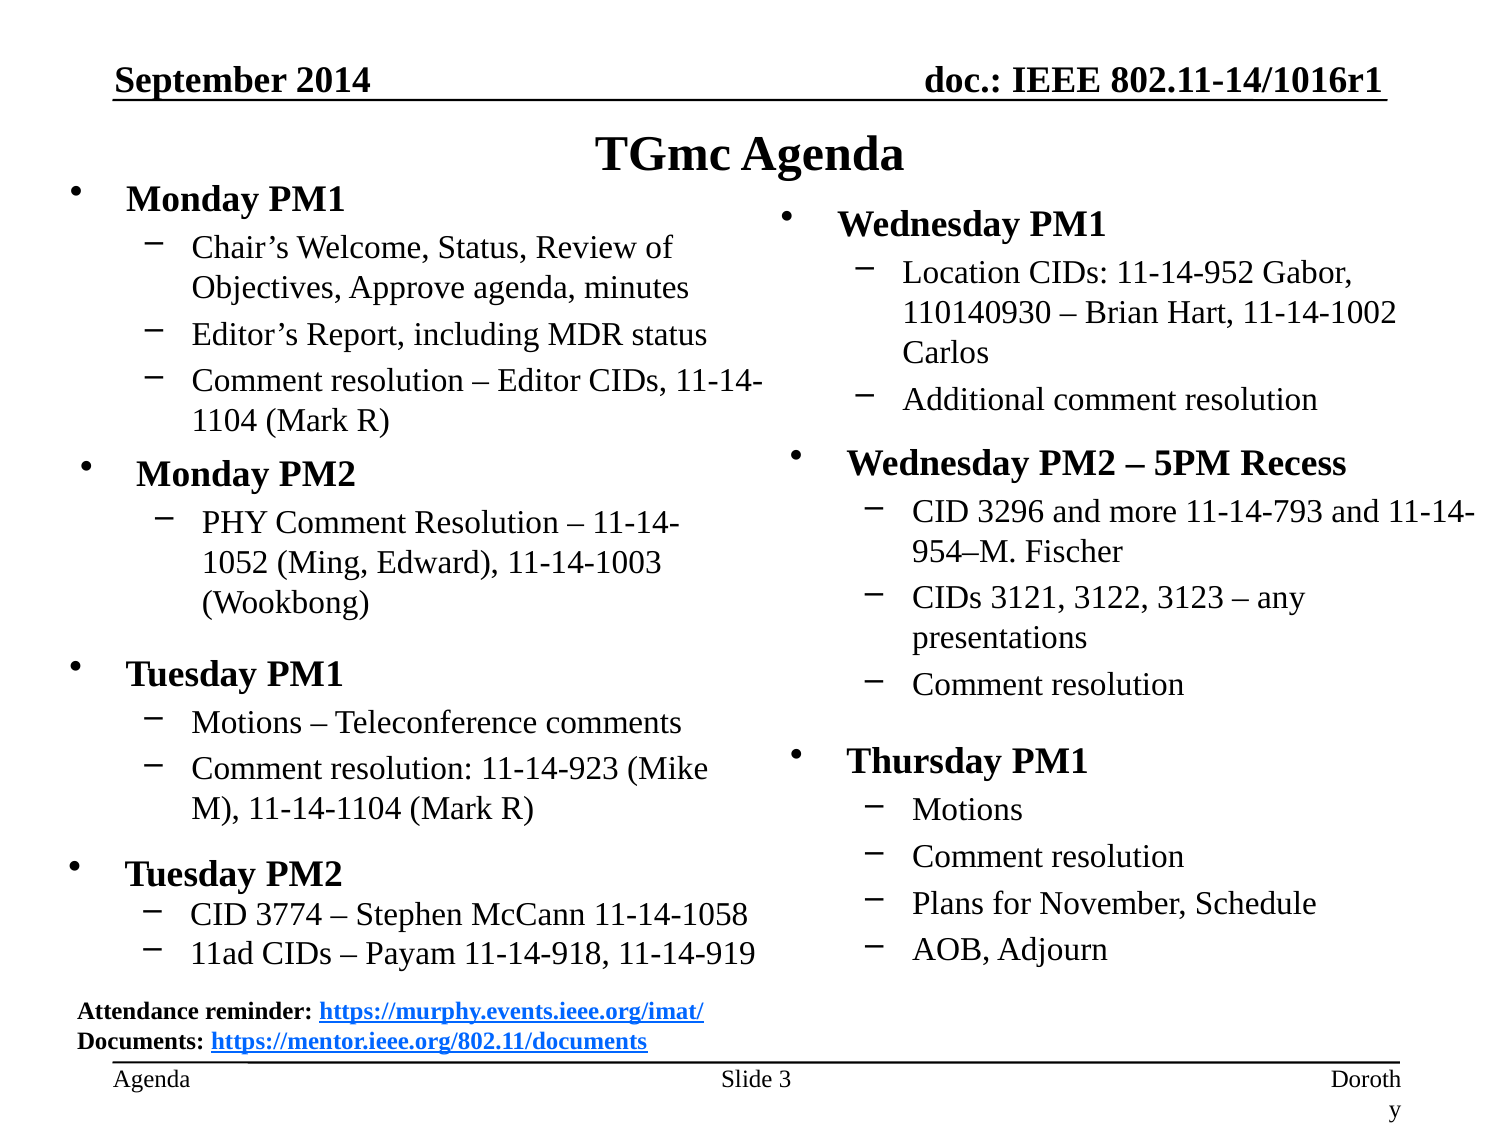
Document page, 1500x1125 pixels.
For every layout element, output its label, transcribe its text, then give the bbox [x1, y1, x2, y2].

slide_number Slide 3 [712, 1063, 800, 1093]
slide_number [114, 54, 425, 100]
text_box Thursday PM1 Motions Comment resolution Plans for November, Schedule AOB, Adjourn [775, 737, 1500, 1038]
text_box Monday PM1 Chair’s Welcome, Status, Review of Objectives, Approve agenda, minutes Editor’s Report, including MDR status Comment resolution – Editor CIDs, 11-14-1104 (Mark R) [54, 174, 800, 506]
text_box Monday PM2 PHY Comment Resolution – 11-14-1052 (Ming, Edward), 11-14-1003 (Wookbong) [65, 450, 761, 674]
text_box Tuesday PM2 CID 3774 – Stephen McCann 11-14-1058 11ad CIDs – Payam 11-14-918, 11-14-919 [53, 849, 775, 1010]
text_box Attendance reminder: https://murphy.events.ieee.org/imat/ Documents: https://mentor.ieee.org/802.11/documents [62, 1010, 1425, 1063]
text_box Wednesday PM1 Location CIDs: 11-14-952 Gabor, 110140930 – Brian Hart, 11-14-1002 Carlos Additional comment resolution [765, 199, 1455, 413]
footer Dorothy Stanley, Aruba Networks [1325, 1063, 1402, 1093]
title TGmc Agenda [112, 112, 1388, 188]
text_box Wednesday PM2 – 5PM Recess CID 3296 and more 11-14-793 and 11-14-954–M. Fischer CIDs 3121, 3122, 3123 – any presentations Comment resolution [774, 439, 1500, 664]
text_box Tuesday PM1 Motions – Teleconference comments Comment resolution: 11-14-923 (Mike M), 11-14-1104 (Mark R) [54, 649, 750, 881]
